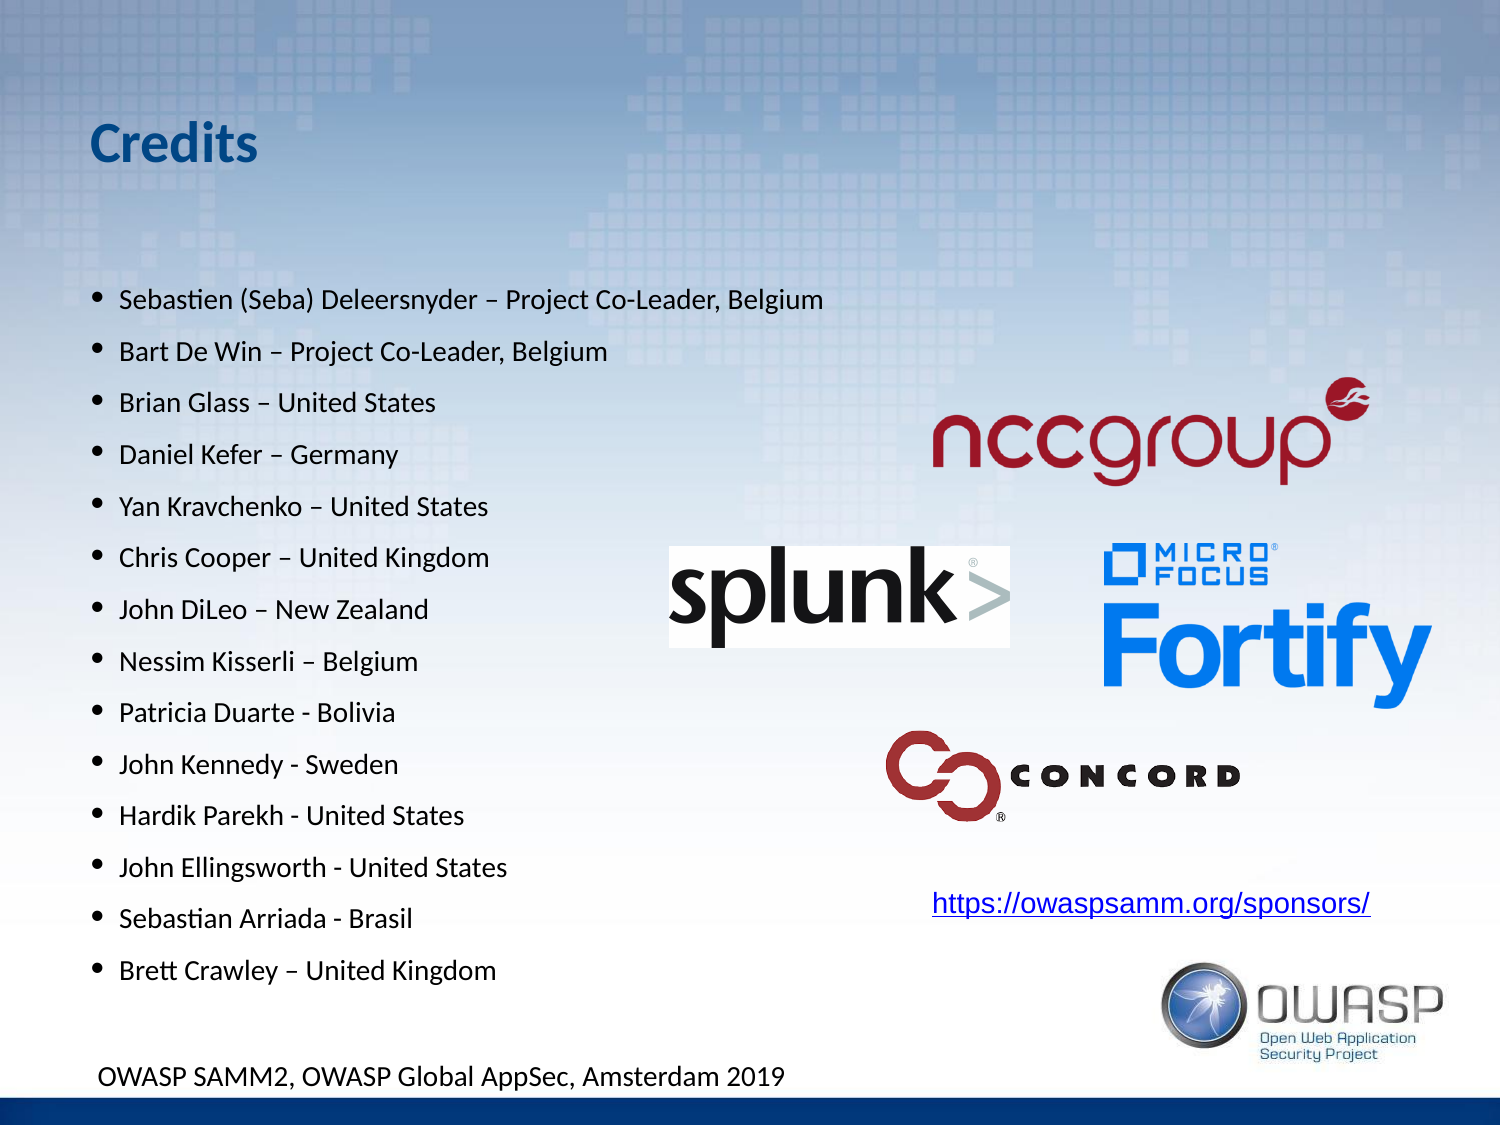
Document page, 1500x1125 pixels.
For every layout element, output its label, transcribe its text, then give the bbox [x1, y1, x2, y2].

title Credits [75, 45, 1425, 233]
picture [0, 0, 1500, 1125]
list Sebastien (Seba) Deleersnyder – Project Co-Leader, Belgium Bart De Win – Project Co-Leader, Belgium Brian Glass – United States Daniel Kefer – Germany Yan Kravchenko – United States Chris Cooper – United Kingdom John DiLeo – New Zealand Nessim Kisserli – Belgium Patricia Duarte - Bolivia John Kennedy - Sweden Hardik Parekh - United States John Ellingsworth - United States Sebastian Arriada - Brasil Brett Crawley – United Kingdom [75, 265, 1425, 943]
text_box OWASP SAMM2, OWASP Global AppSec, Amsterdam 2019 [0, 1042, 884, 1103]
text_box https://owaspsamm.org/sponsors/ [917, 877, 1386, 928]
